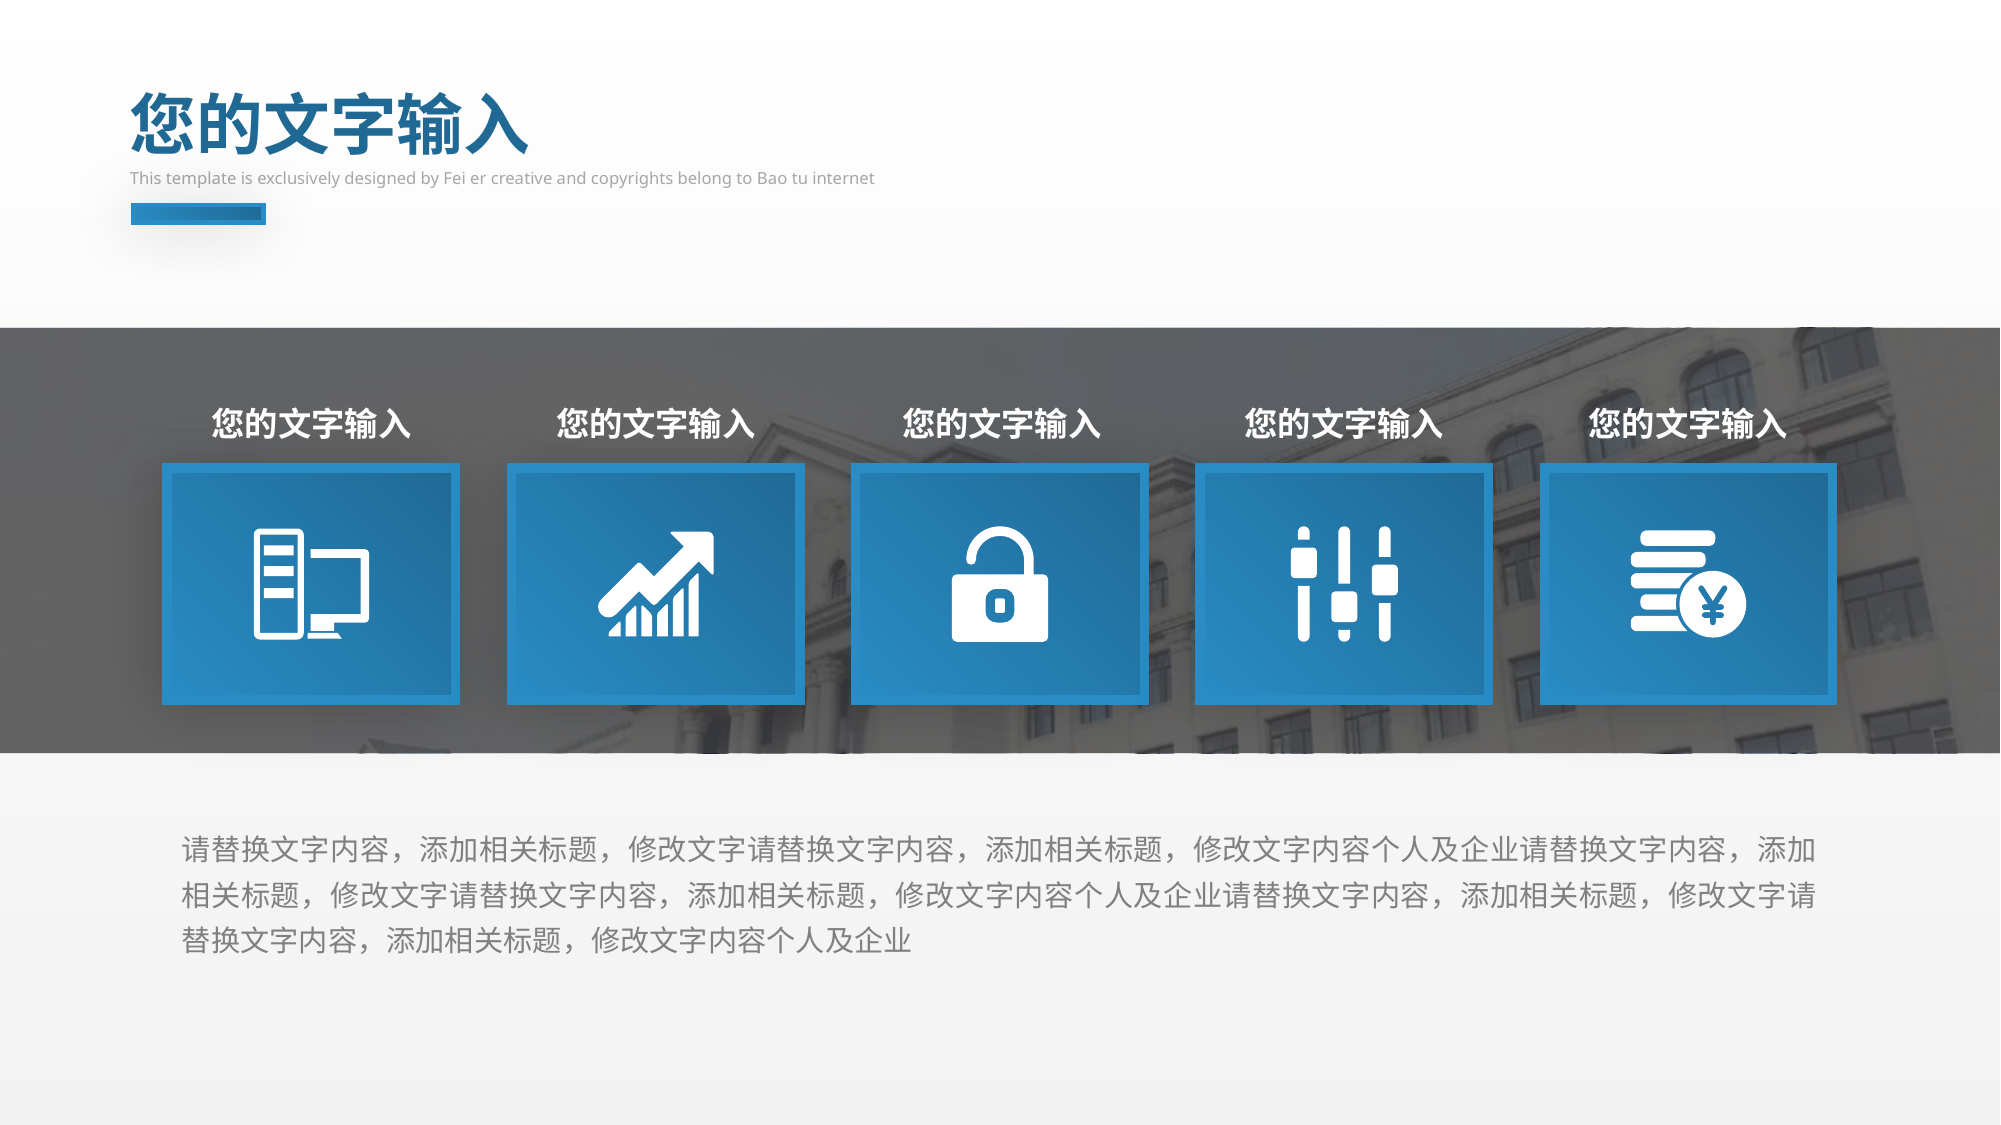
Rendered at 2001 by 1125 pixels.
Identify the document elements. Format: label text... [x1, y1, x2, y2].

picture [0, 327, 2000, 754]
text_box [115, 75, 998, 223]
text_box 请替换文字内容，添加相关标题，修改文字请替换文字内容，添加相关标题，修改文字内容个人及企业请替换文字内容，添加相关标题，修改文字请替换文字内容，添加相关标题，修改文字内容个人及企业请替换文字内容，添加相关标题，修改文字请替换文字内容，添加相关标题，修改文字内容个人及企业 [167, 813, 1833, 965]
